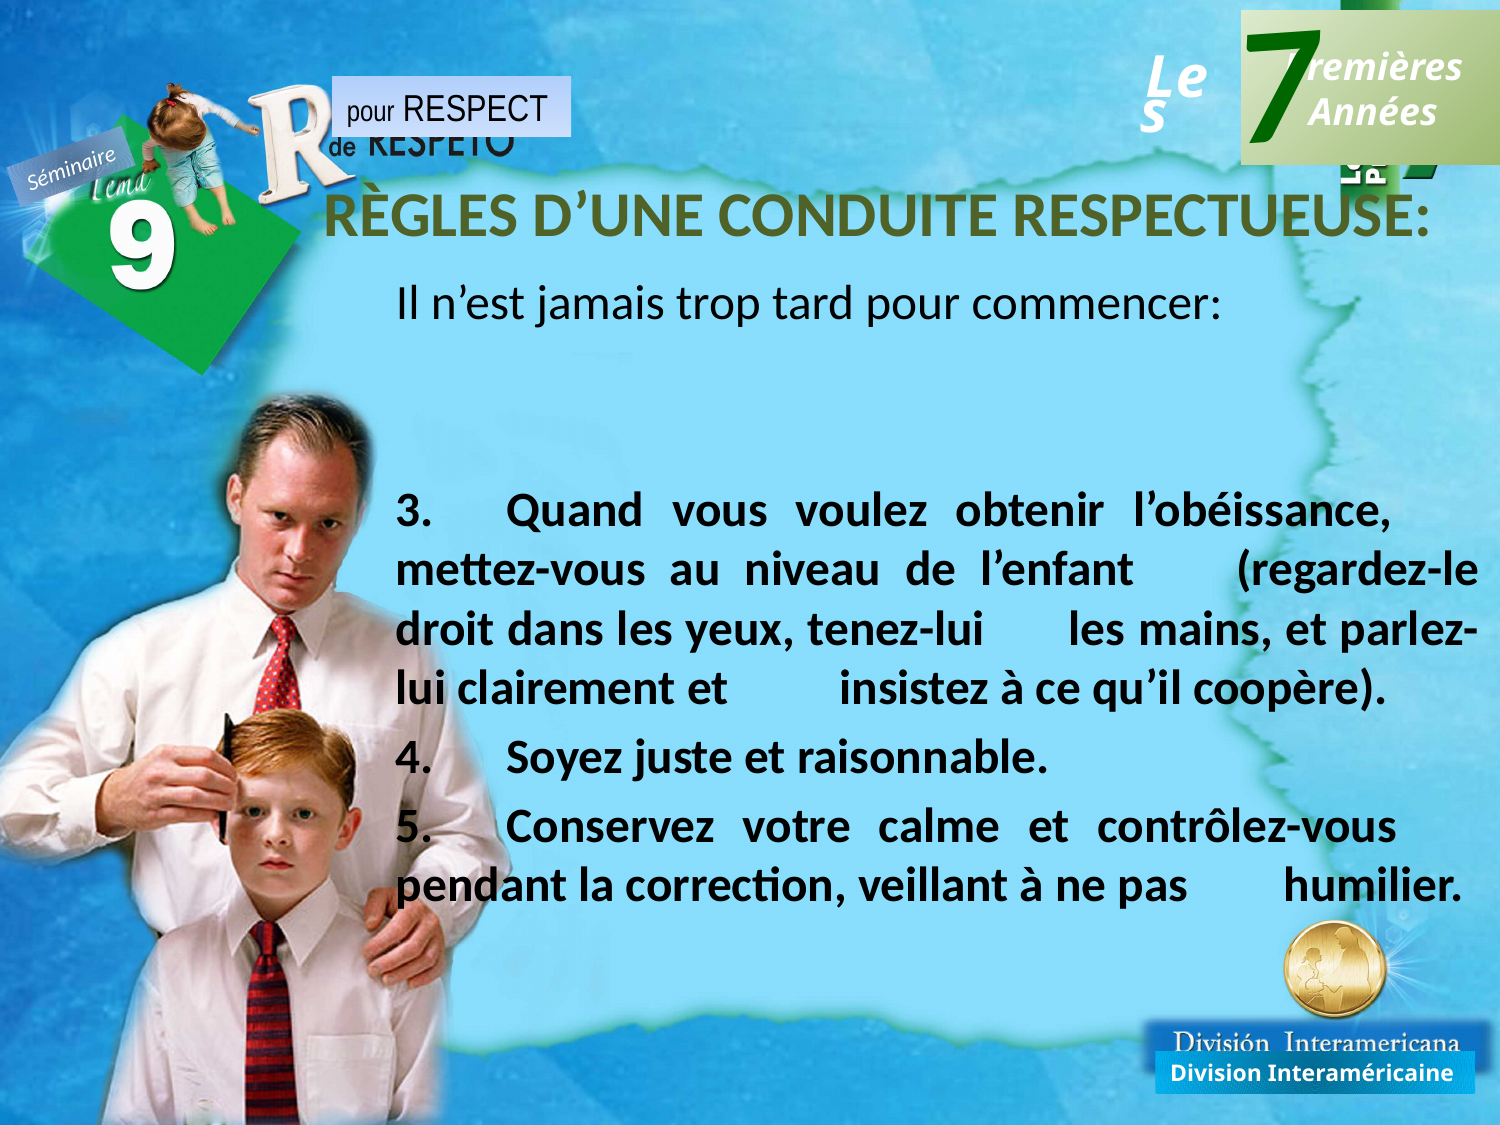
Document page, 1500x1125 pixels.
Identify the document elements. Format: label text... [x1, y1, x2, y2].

list Il n’est jamais trop tard pour commencer: 3. Quand vous voulez obtenir l’obéissance, mettez-vous au niveau de l’enfant (regardez-le droit dans les yeux, tenez-lui les mains, et parlez-lui clairement et insistez à ce qu’il coopère). 4. Soyez juste et raisonnable. 5. Conservez votre calme et contrôlez-vous pendant la correction, veillant à ne pas humilier. [380, 262, 1495, 965]
picture [0, 0, 1500, 1125]
title RÈGLES D’UNE CONDUITE RESPECTUEUSE: [226, 164, 1500, 352]
